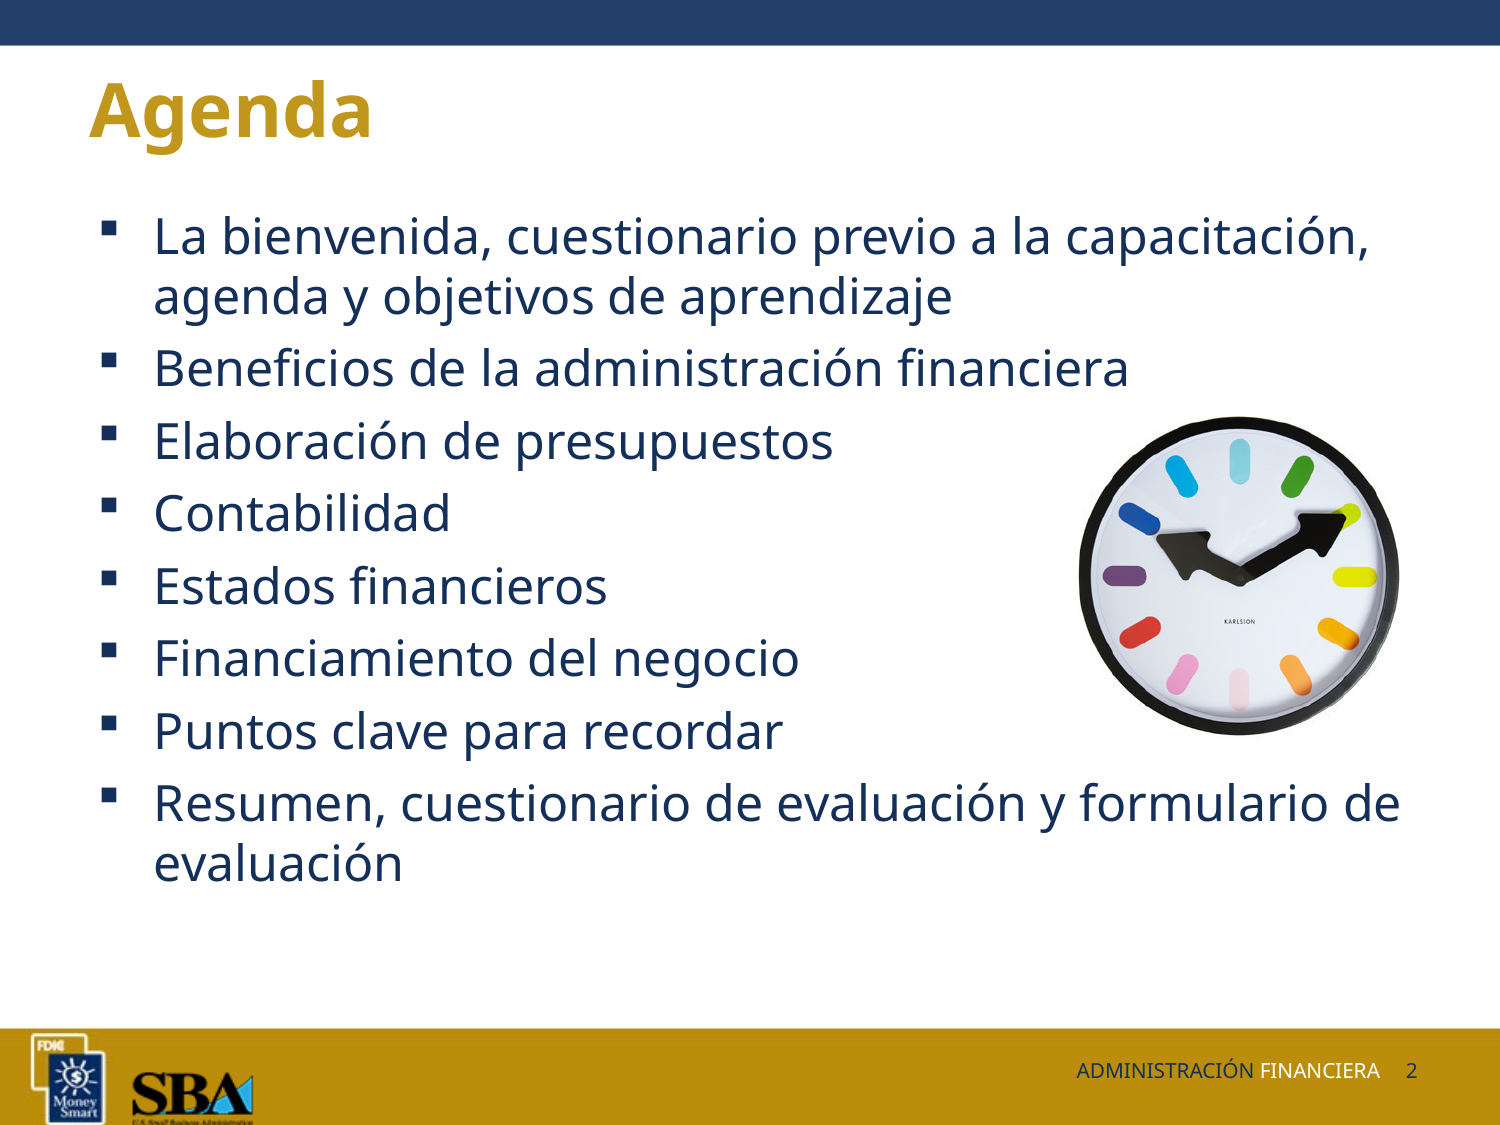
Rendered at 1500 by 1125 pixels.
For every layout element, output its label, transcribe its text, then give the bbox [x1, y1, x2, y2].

list La bienvenida, cuestionario previo a la capacitación, agenda y objetivos de aprendizaje Beneficios de la administración financiera Elaboración de presupuestos Contabilidad Estados financieros Financiamiento del negocio Puntos clave para recordar Resumen, cuestionario de evaluación y formulario de evaluación [90, 196, 1425, 900]
picture [0, 0, 1500, 1125]
title Agenda [82, 55, 1432, 156]
